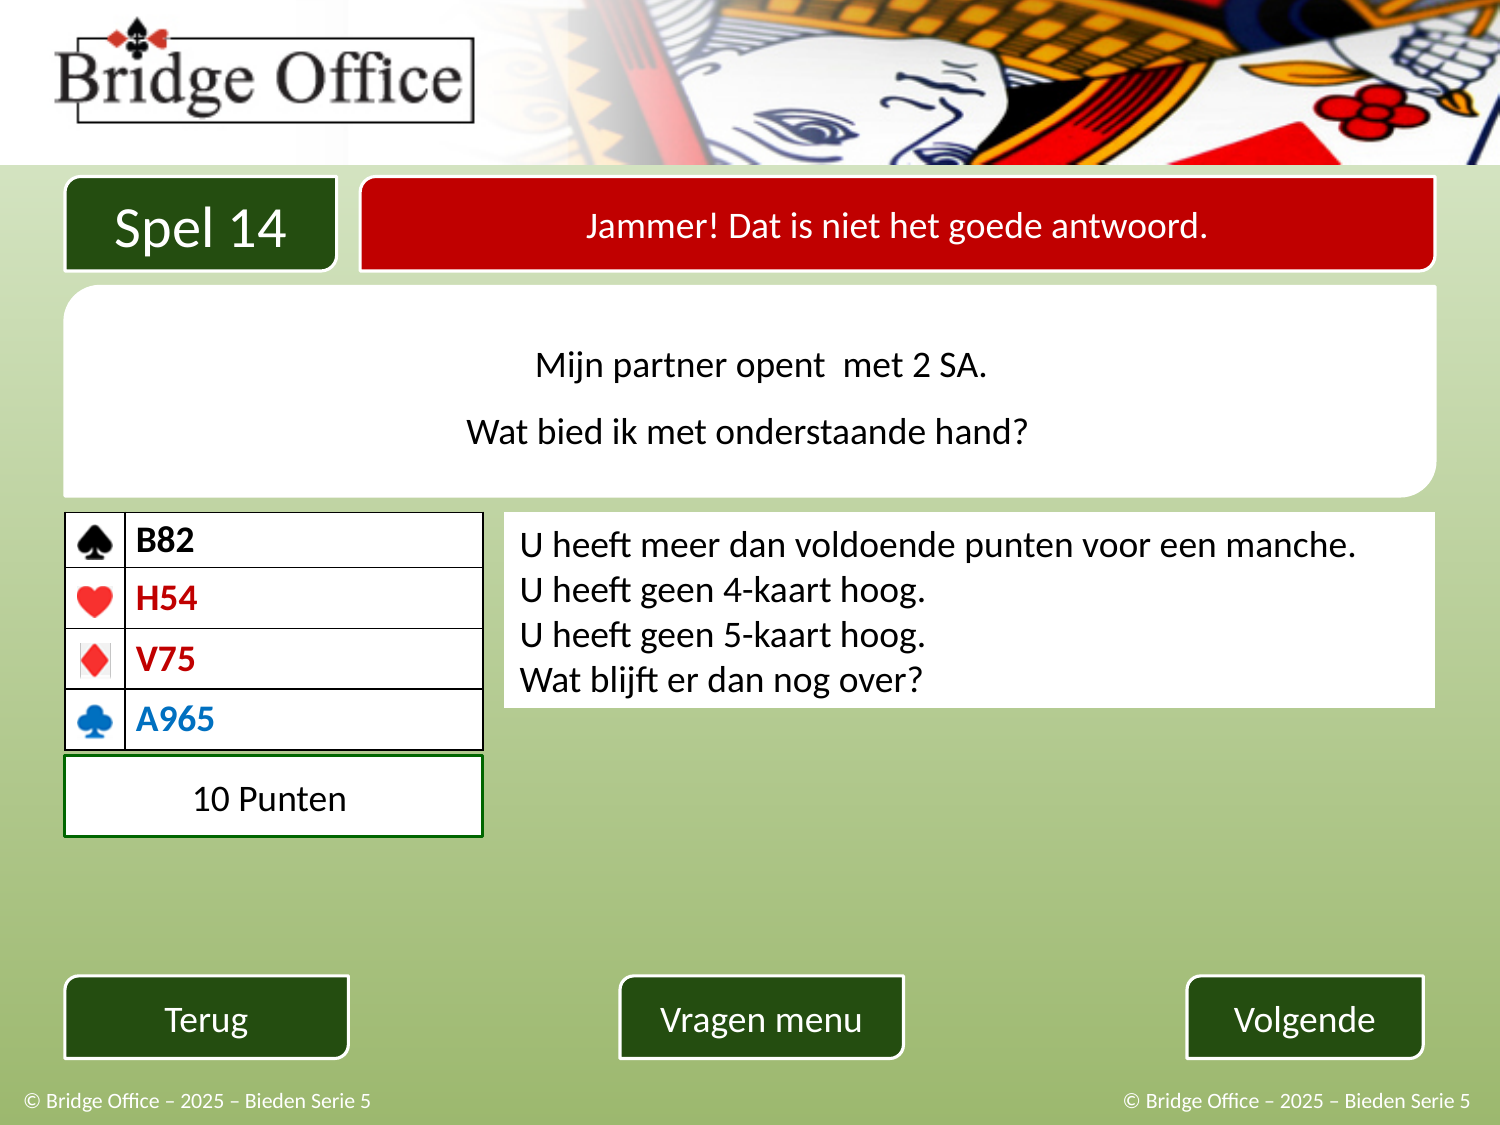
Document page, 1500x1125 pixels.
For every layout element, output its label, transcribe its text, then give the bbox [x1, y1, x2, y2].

table_cell [66, 568, 124, 628]
picture [0, 0, 1500, 166]
text_box 10 Punten [63, 754, 484, 838]
table_cell A965 [126, 690, 482, 749]
text_box Vragen menu [618, 974, 906, 1061]
text_box Volgende [1185, 974, 1425, 1061]
table_header [66, 513, 124, 567]
picture [77, 524, 114, 561]
text_box Wat bied ik met onderstaande hand? [451, 399, 1072, 460]
picture [77, 585, 114, 618]
text_box Spel 14 [63, 179, 339, 273]
table_cell V75 [126, 629, 482, 688]
table_header B82 [126, 513, 482, 567]
text_box © Bridge Office – 2025 – Bieden Serie 5 [1107, 1079, 1500, 1121]
picture [77, 643, 114, 679]
text_box Mijn partner opent met 2 SA. [508, 332, 1015, 393]
text_box Jammer! Dat is niet het goede antwoord. [358, 179, 1437, 273]
table_cell [66, 629, 124, 688]
table_cell H54 [126, 568, 482, 628]
text_box © Bridge Office – 2025 – Bieden Serie 5 [8, 1079, 393, 1121]
text_box Terug [63, 974, 350, 1061]
text_box [63, 284, 1437, 498]
text_box U heeft meer dan voldoende punten voor een manche. U heeft geen 4-kaart hoog. U heeft geen 5-kaart hoog. Wat blijft er dan nog over? [504, 512, 1435, 708]
picture [77, 703, 114, 740]
table_cell [66, 690, 124, 749]
